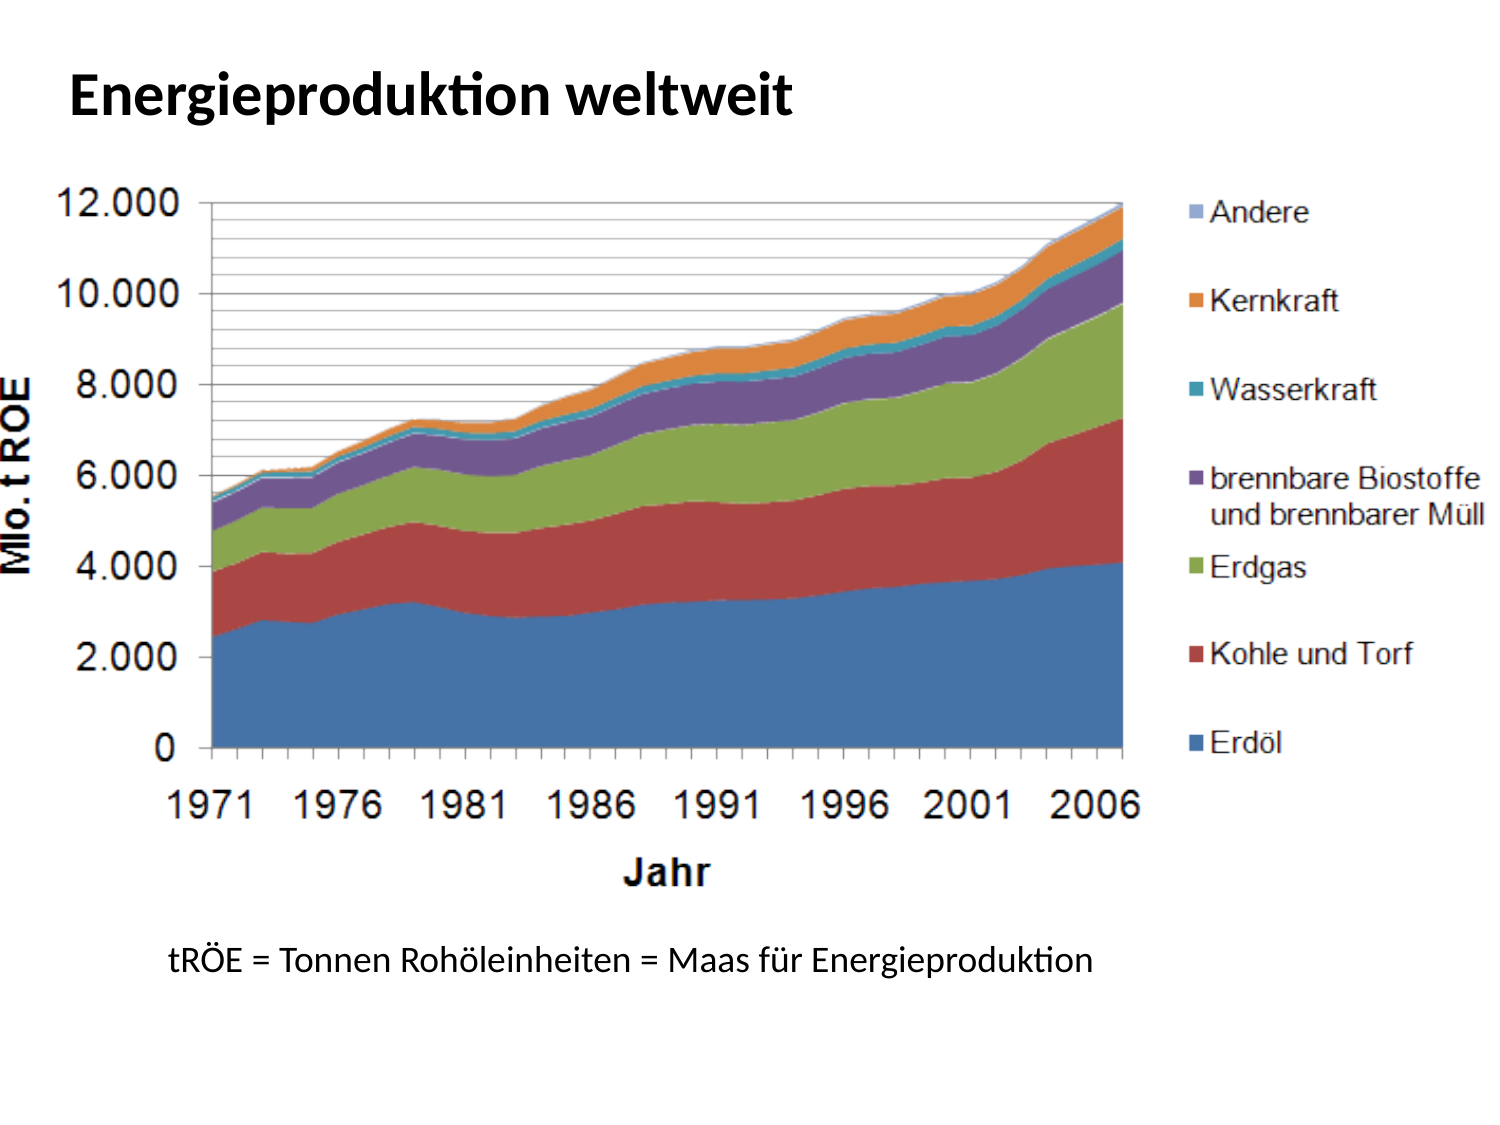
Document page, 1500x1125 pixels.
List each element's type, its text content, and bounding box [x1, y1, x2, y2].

text_box tRÖE = Tonnen Rohöleinheiten = Maas für Energieproduktion [153, 927, 1143, 988]
text_box Energieproduktion weltweit [55, 45, 1407, 136]
picture [0, 176, 1500, 904]
